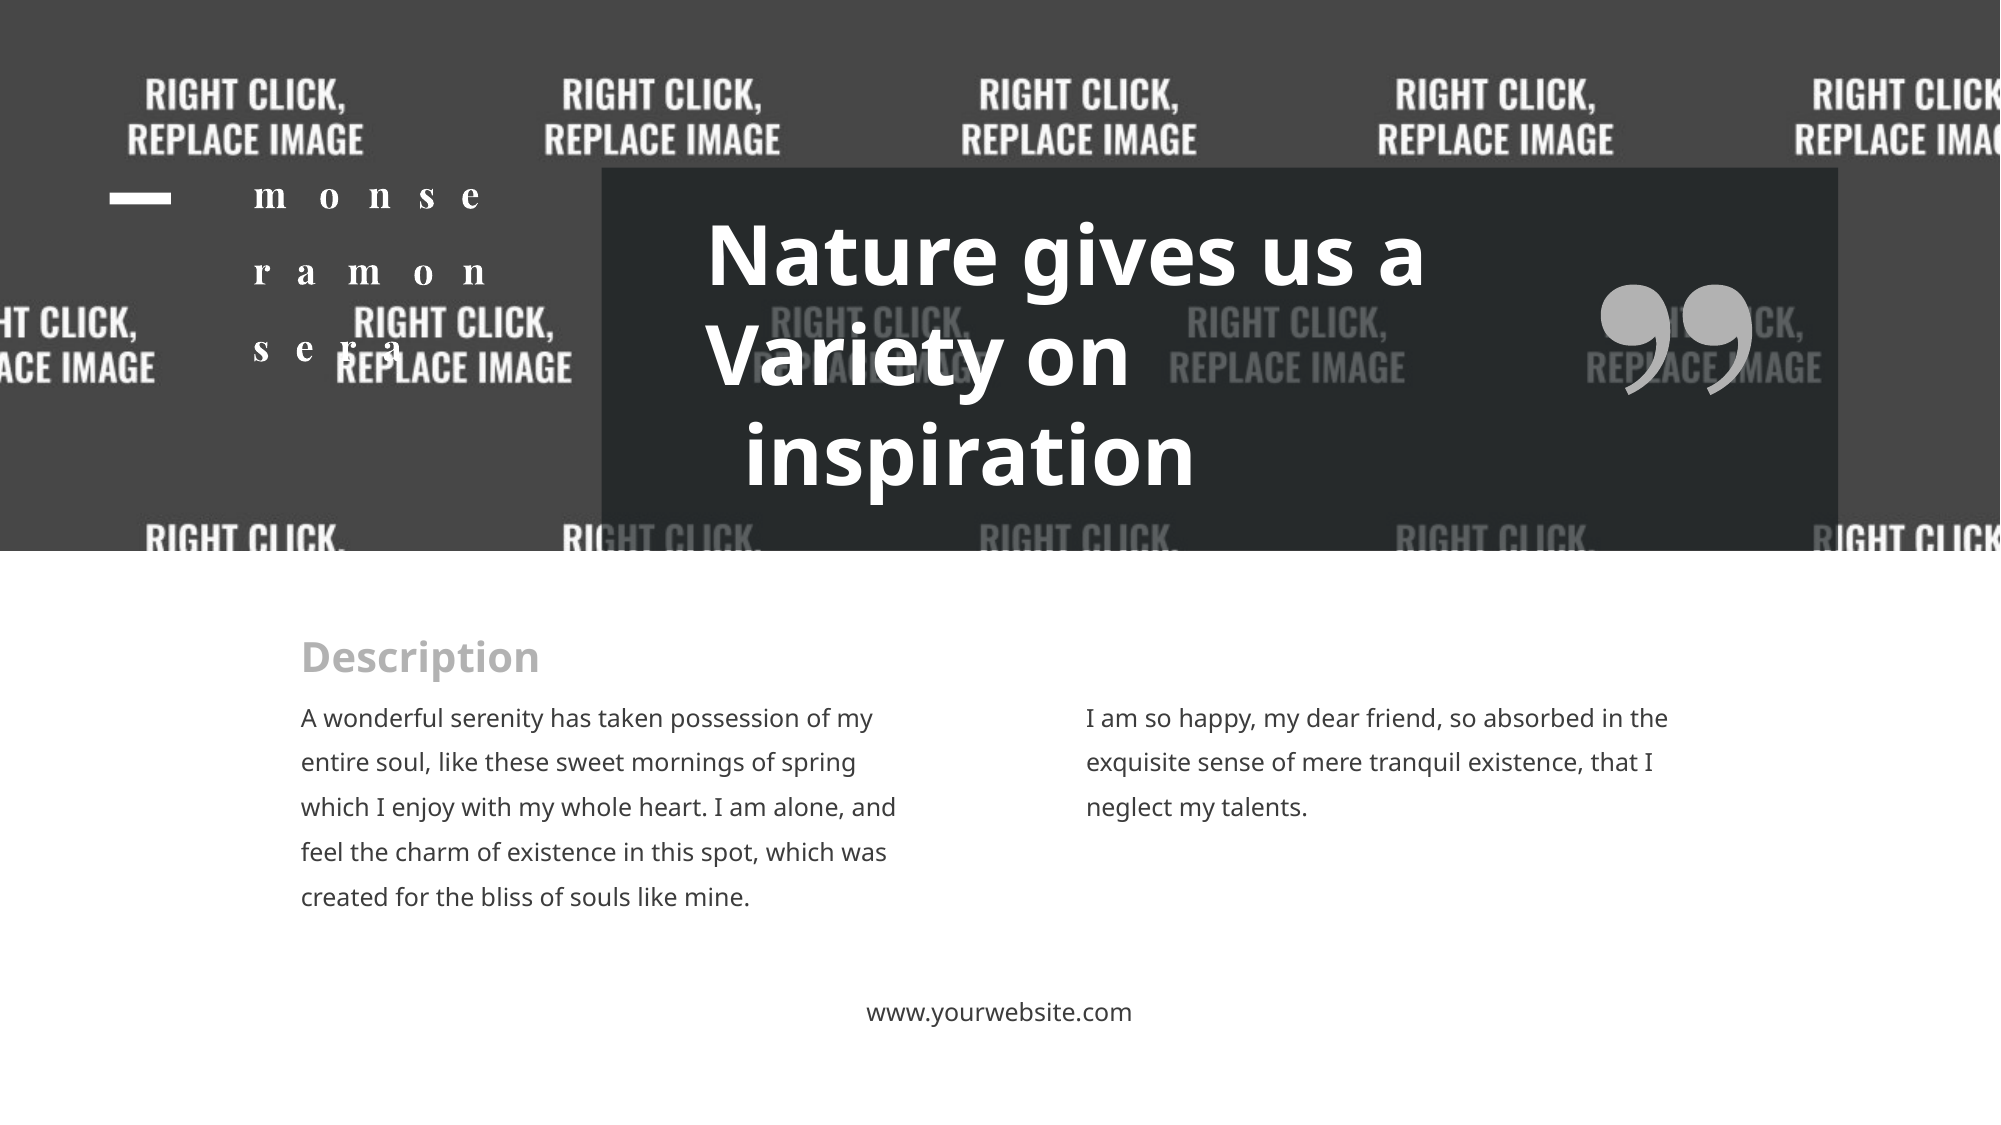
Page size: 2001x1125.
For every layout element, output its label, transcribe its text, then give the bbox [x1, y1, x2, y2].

text_box A wonderful serenity has taken possession of my entire soul, like these sweet mornings of spring which I enjoy with my whole heart. I am alone, and feel the charm of existence in this spot, which was created for the bliss of souls like mine. [286, 679, 929, 919]
picture [0, 0, 2000, 551]
text_box www.yourwebsite.com [814, 989, 1186, 1035]
text_box Description [285, 623, 599, 689]
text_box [254, 188, 485, 362]
text_box I am so happy, my dear friend, so absorbed in the exquisite sense of mere tranquil existence, that I neglect my talents. [1071, 679, 1714, 830]
